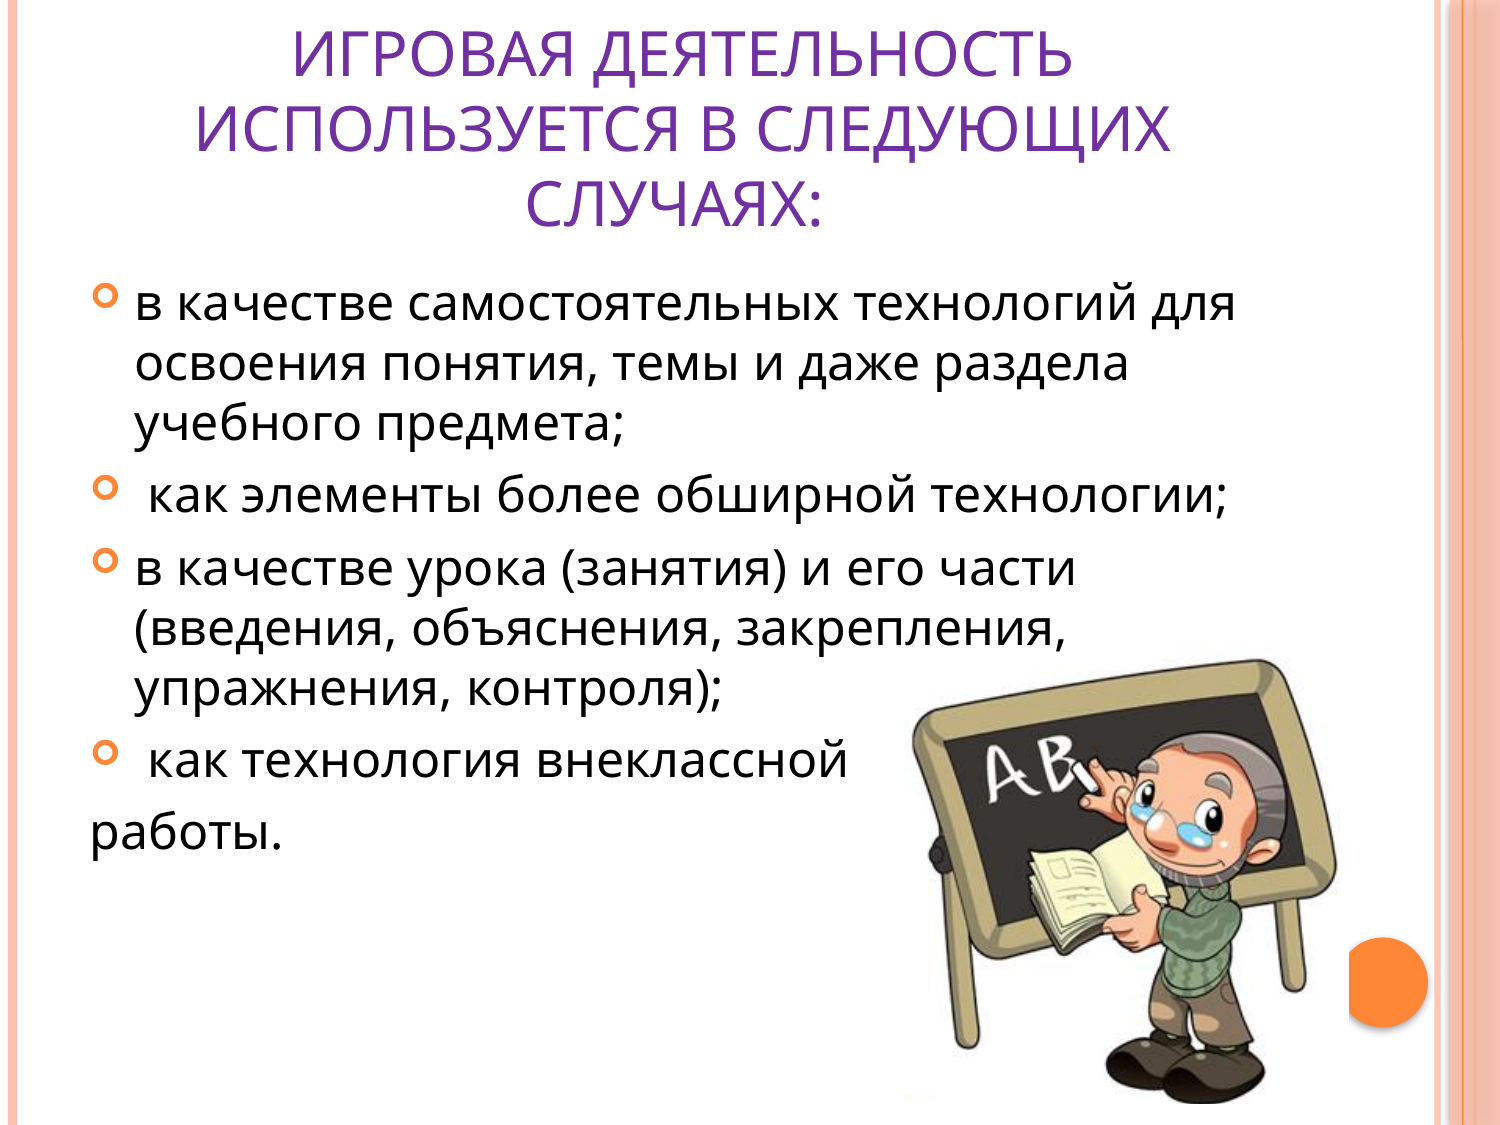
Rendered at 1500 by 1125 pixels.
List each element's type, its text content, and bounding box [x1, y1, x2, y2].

picture [903, 644, 1350, 1105]
title Игровая деятельность используется в следующих случаях: [70, 58, 1296, 247]
list в качестве самостоятельных технологий для освоения понятия, темы и даже раздела учебного предмета; как элементы более обширной технологии; в качестве урока (занятия) и его части (введения, объяснения, закрепления, упражнения, контроля); как технология внеклассной работы. [75, 262, 1300, 1062]
